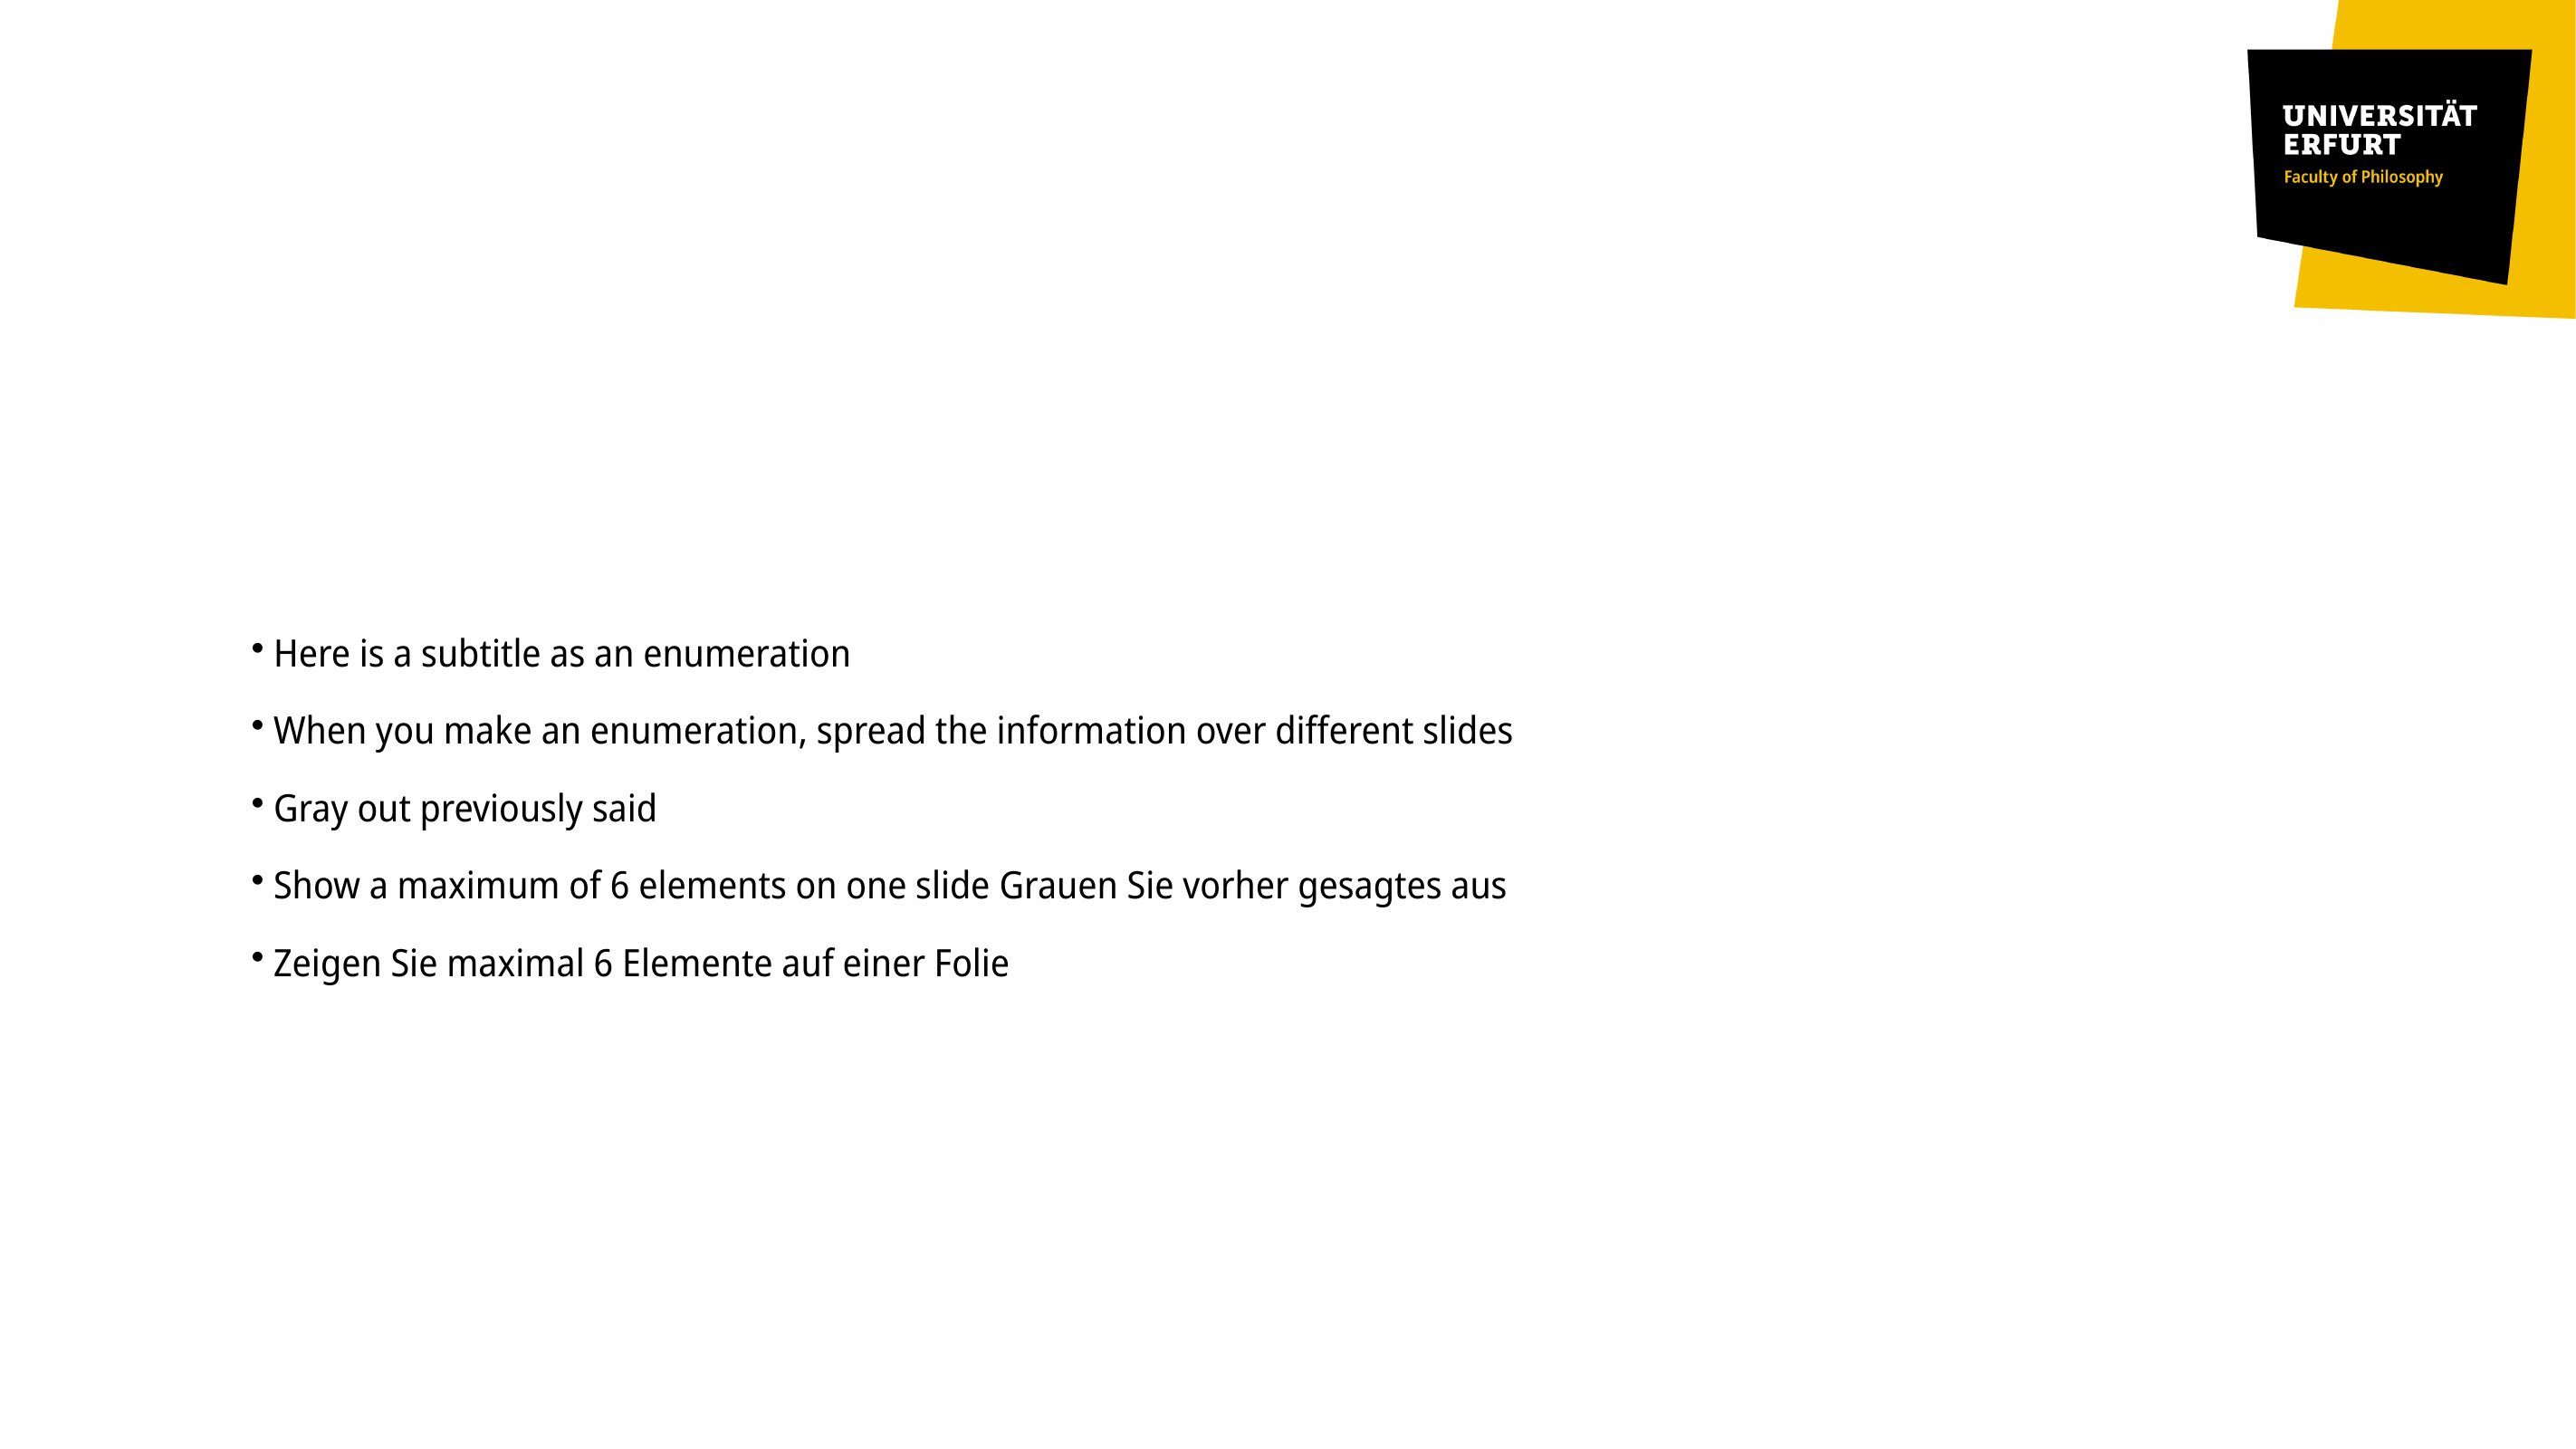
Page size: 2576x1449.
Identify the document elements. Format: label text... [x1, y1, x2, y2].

text_box Here is a subtitle as an enumeration When you make an enumeration, spread the information over different slides Gray out previously said Show a maximum of 6 elements on one slide Grauen Sie vorher gesagtes aus Zeigen Sie maximal 6 Elemente auf einer Folie [244, 592, 1798, 1228]
picture [0, 0, 2576, 1449]
